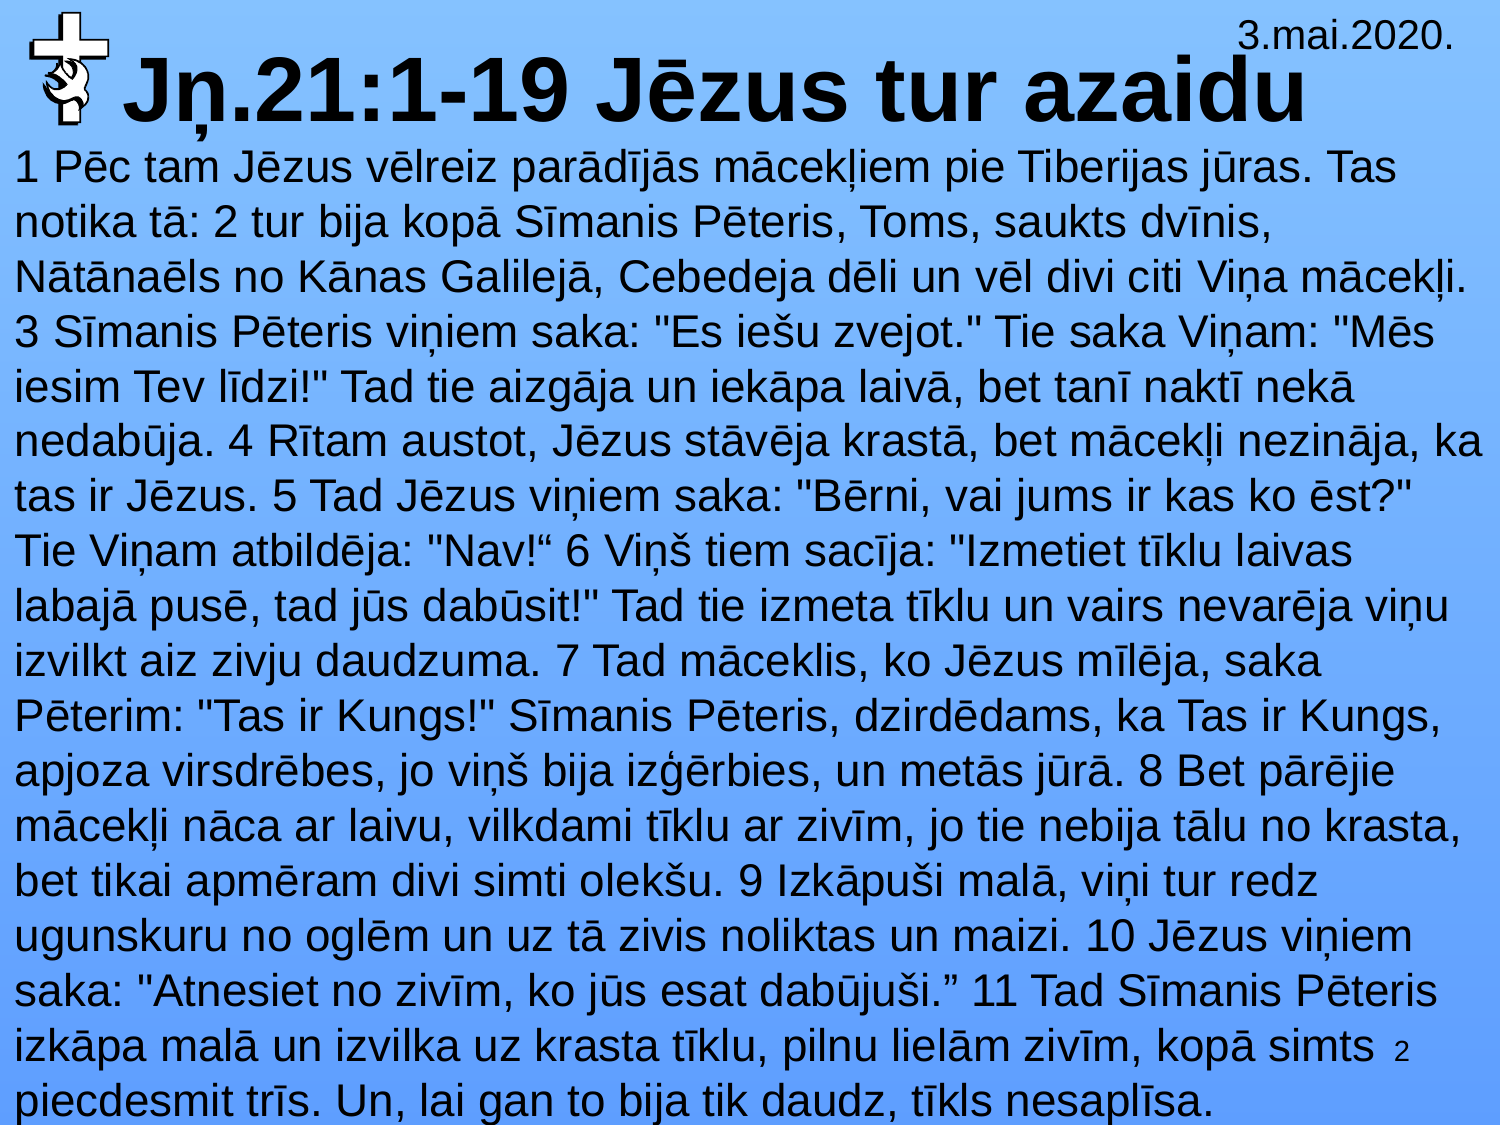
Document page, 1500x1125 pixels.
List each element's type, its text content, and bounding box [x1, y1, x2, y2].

text_box 1 Pēc tam Jēzus vēlreiz parādījās mācekļiem pie Tiberijas jūras. Tas notika tā: 2 tur bija kopā Sīmanis Pēteris, Toms, saukts dvīnis, Nātānaēls no Kānas Galilejā, Cebedeja dēli un vēl divi citi Viņa mācekļi. 3 Sīmanis Pēteris viņiem saka: "Es iešu zvejot." Tie saka Viņam: "Mēs iesim Tev līdzi!" Tad tie aizgāja un iekāpa laivā, bet tanī naktī nekā nedabūja. 4 Rītam austot, Jēzus stāvēja krastā, bet mācekļi nezināja, ka tas ir Jēzus. 5 Tad Jēzus viņiem saka: "Bērni, vai jums ir kas ko ēst?" Tie Viņam atbildēja: "Nav!“ 6 Viņš tiem sacīja: "Izmetiet tīklu laivas labajā pusē, tad jūs dabūsit!" Tad tie izmeta tīklu un vairs nevarēja viņu izvilkt aiz zivju daudzuma. 7 Tad māceklis, ko Jēzus mīlēja, saka Pēterim: "Tas ir Kungs!" Sīmanis Pēteris, dzirdēdams, ka Tas ir Kungs, apjoza virsdrēbes, jo viņš bija izģērbies, un metās jūrā. 8 Bet pārējie mācekļi nāca ar laivu, vilkdami tīklu ar zivīm, jo tie nebija tālu no krasta, bet tikai apmēram divi simti olekšu. 9 Izkāpuši malā, viņi tur redz ugunskuru no oglēm un uz tā zivis noliktas un maizi. 10 Jēzus viņiem saka: "Atnesiet no zivīm, ko jūs esat dabūjuši.” 11 Tad Sīmanis Pēteris izkāpa malā un izvilka uz krasta tīklu, pilnu lielām zivīm, kopā simts piecdesmit trīs. Un, lai gan to bija tik daudz, tīkls nesaplīsa. [0, 128, 1500, 1125]
title Jņ.21:1-19 Jēzus tur azaidu [58, 0, 1400, 128]
text_box 3.mai.2020. [1222, 0, 1500, 65]
picture [29, 11, 110, 126]
